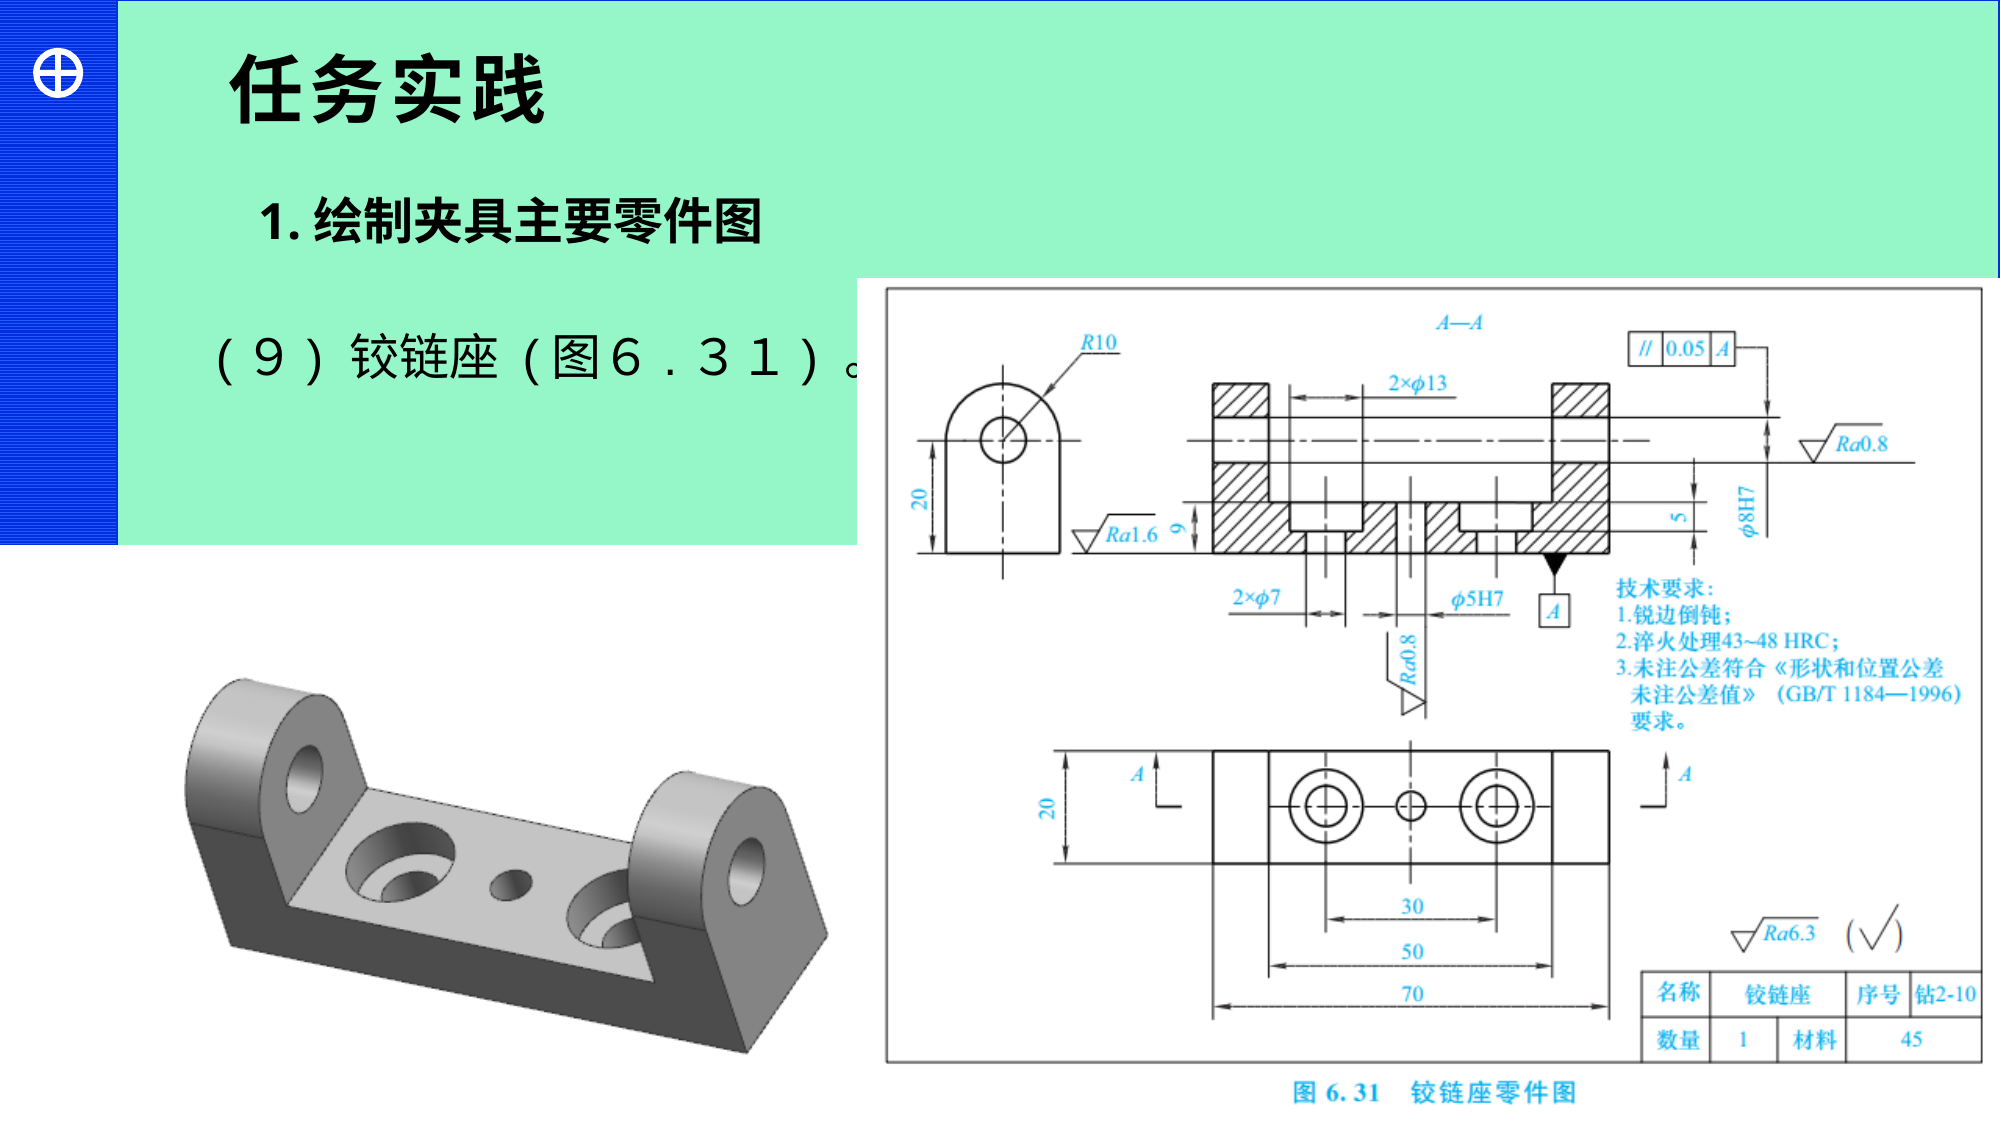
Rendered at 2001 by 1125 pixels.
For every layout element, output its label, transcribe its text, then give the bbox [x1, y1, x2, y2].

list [0, 545, 857, 1125]
text_box 任务实践 [126, 18, 1414, 140]
picture [857, 278, 2000, 1125]
text_box 1.绘制夹具主要零件图 [243, 182, 1244, 258]
text_box (９) 铰链座 (图６.３１) 。 [126, 287, 857, 428]
